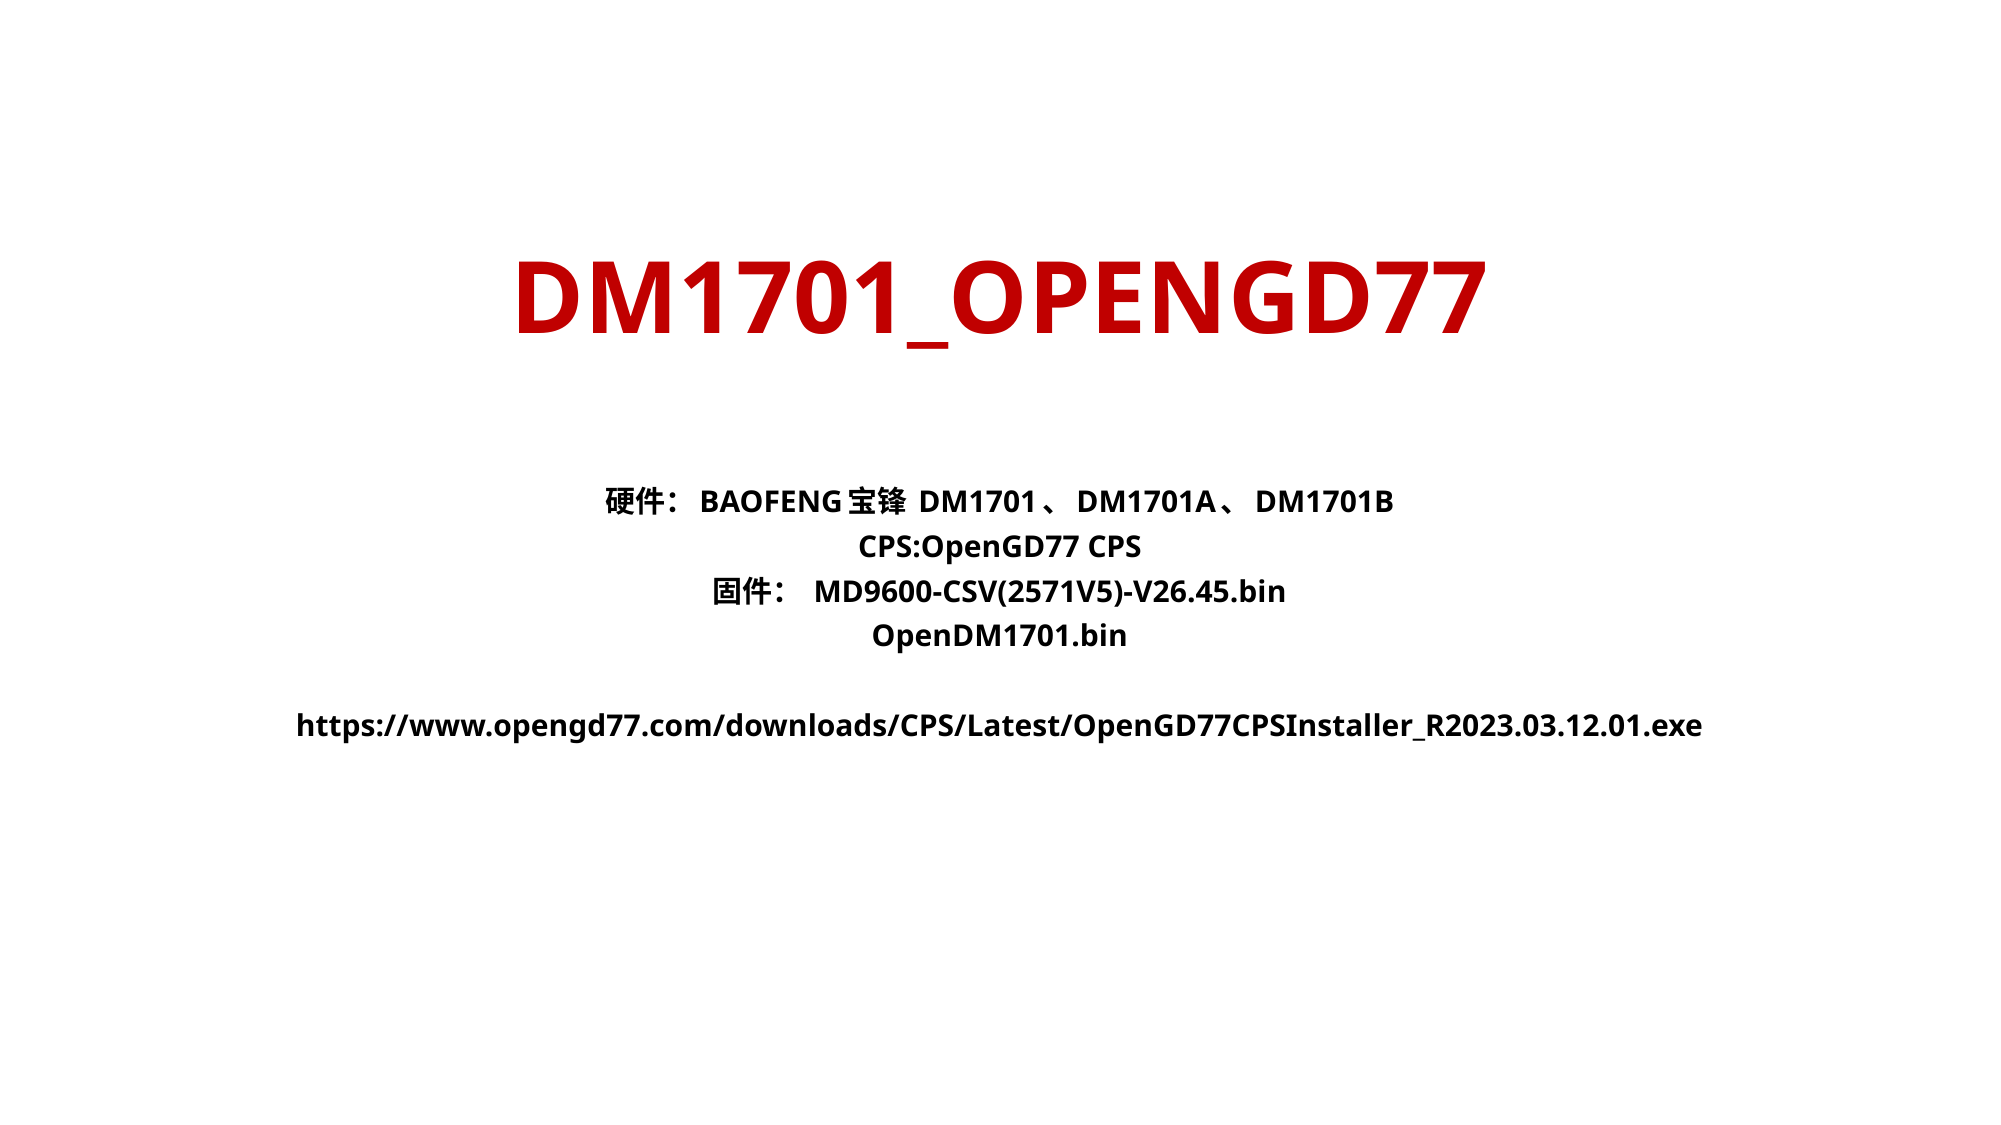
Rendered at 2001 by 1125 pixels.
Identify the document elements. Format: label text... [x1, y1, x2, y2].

title DM1701_OPENGD77 [249, 184, 1750, 363]
subtitle 硬件：BAOFENG宝锋 DM1701、DM1701A、DM1701B CPS:OpenGD77 CPS 固件： MD9600-CSV(2571V5)-V26.45.bin OpenDM1701.bin https://www.opengd77.com/downloads/CPS/Latest/OpenGD77CPSInstaller_R2023.03.12.01.exe [249, 479, 1750, 751]
